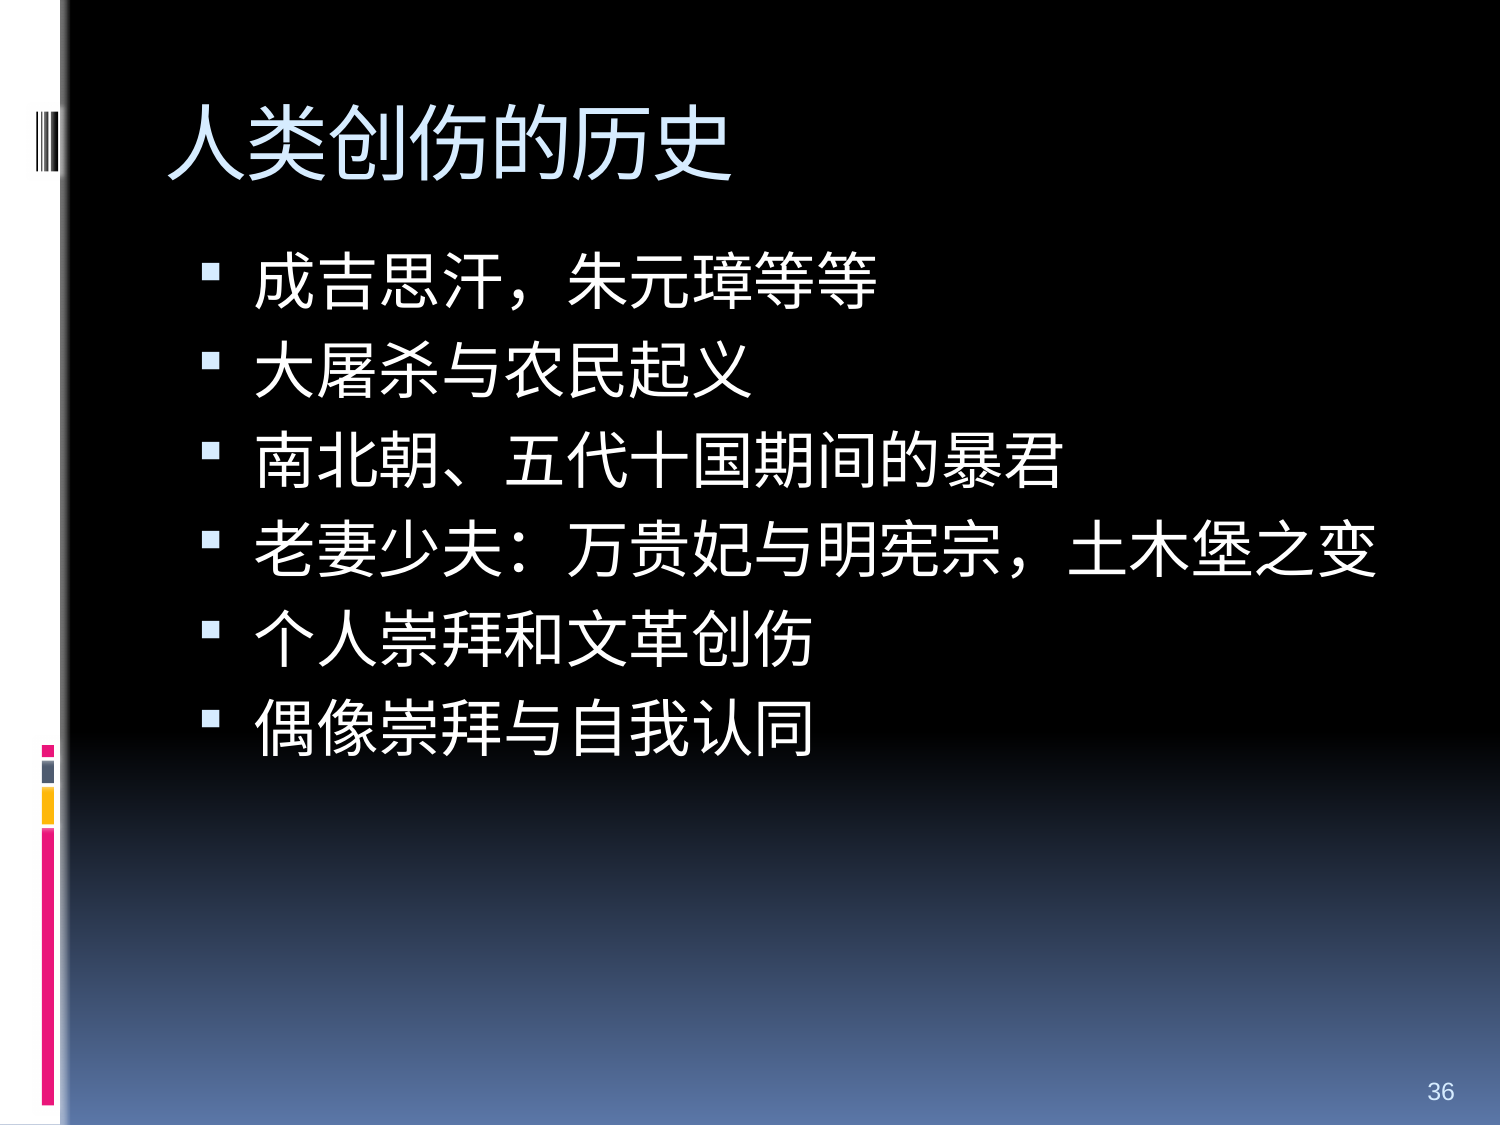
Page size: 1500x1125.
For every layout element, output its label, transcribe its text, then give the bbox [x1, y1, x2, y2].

title 人类创伤的历史 [150, 83, 1425, 234]
slide_number 36 [1412, 1052, 1488, 1113]
list 成吉思汗，朱元璋等等 大屠杀与农民起义 南北朝、五代十国期间的暴君 老妻少夫：万贵妃与明宪宗，土木堡之变 个人崇拜和文革创伤 偶像崇拜与自我认同 [171, 234, 1425, 1006]
